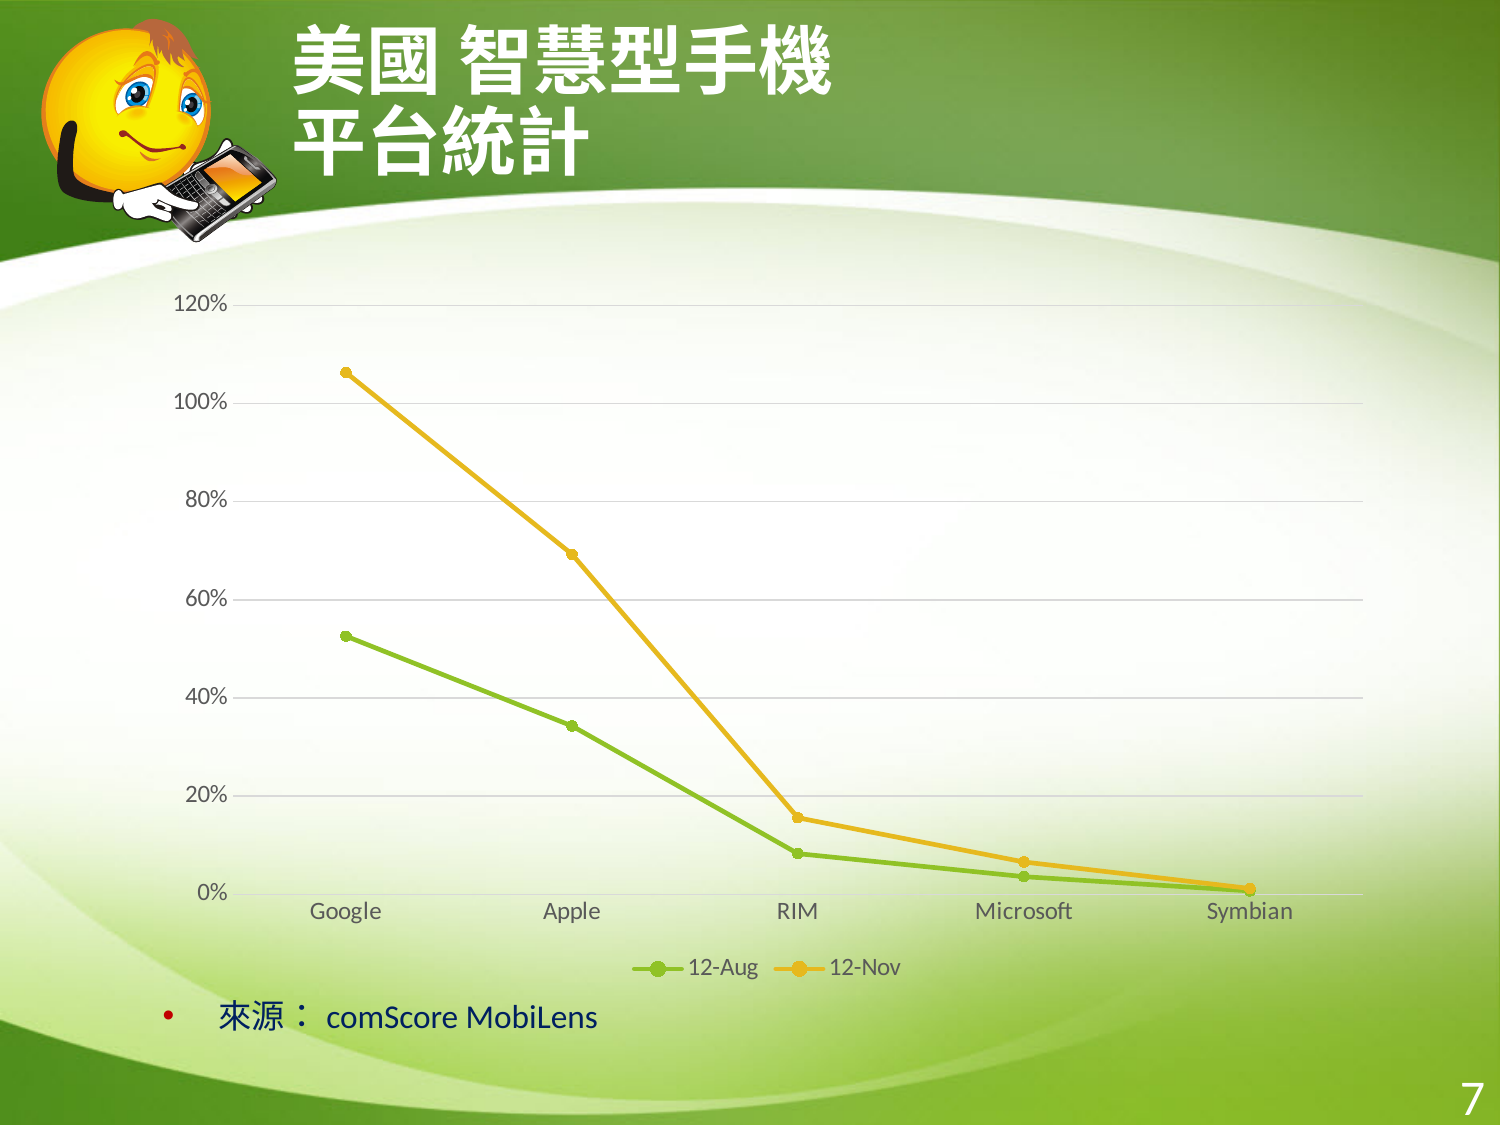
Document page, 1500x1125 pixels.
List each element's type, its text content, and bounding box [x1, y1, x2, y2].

picture [0, 0, 1500, 1125]
chart [147, 278, 1388, 988]
list 來源：comScore MobiLens [147, 995, 1388, 1066]
title 美國 智慧型手機 平台統計 [276, 24, 1438, 185]
slide_number 7 [1325, 1065, 1500, 1125]
